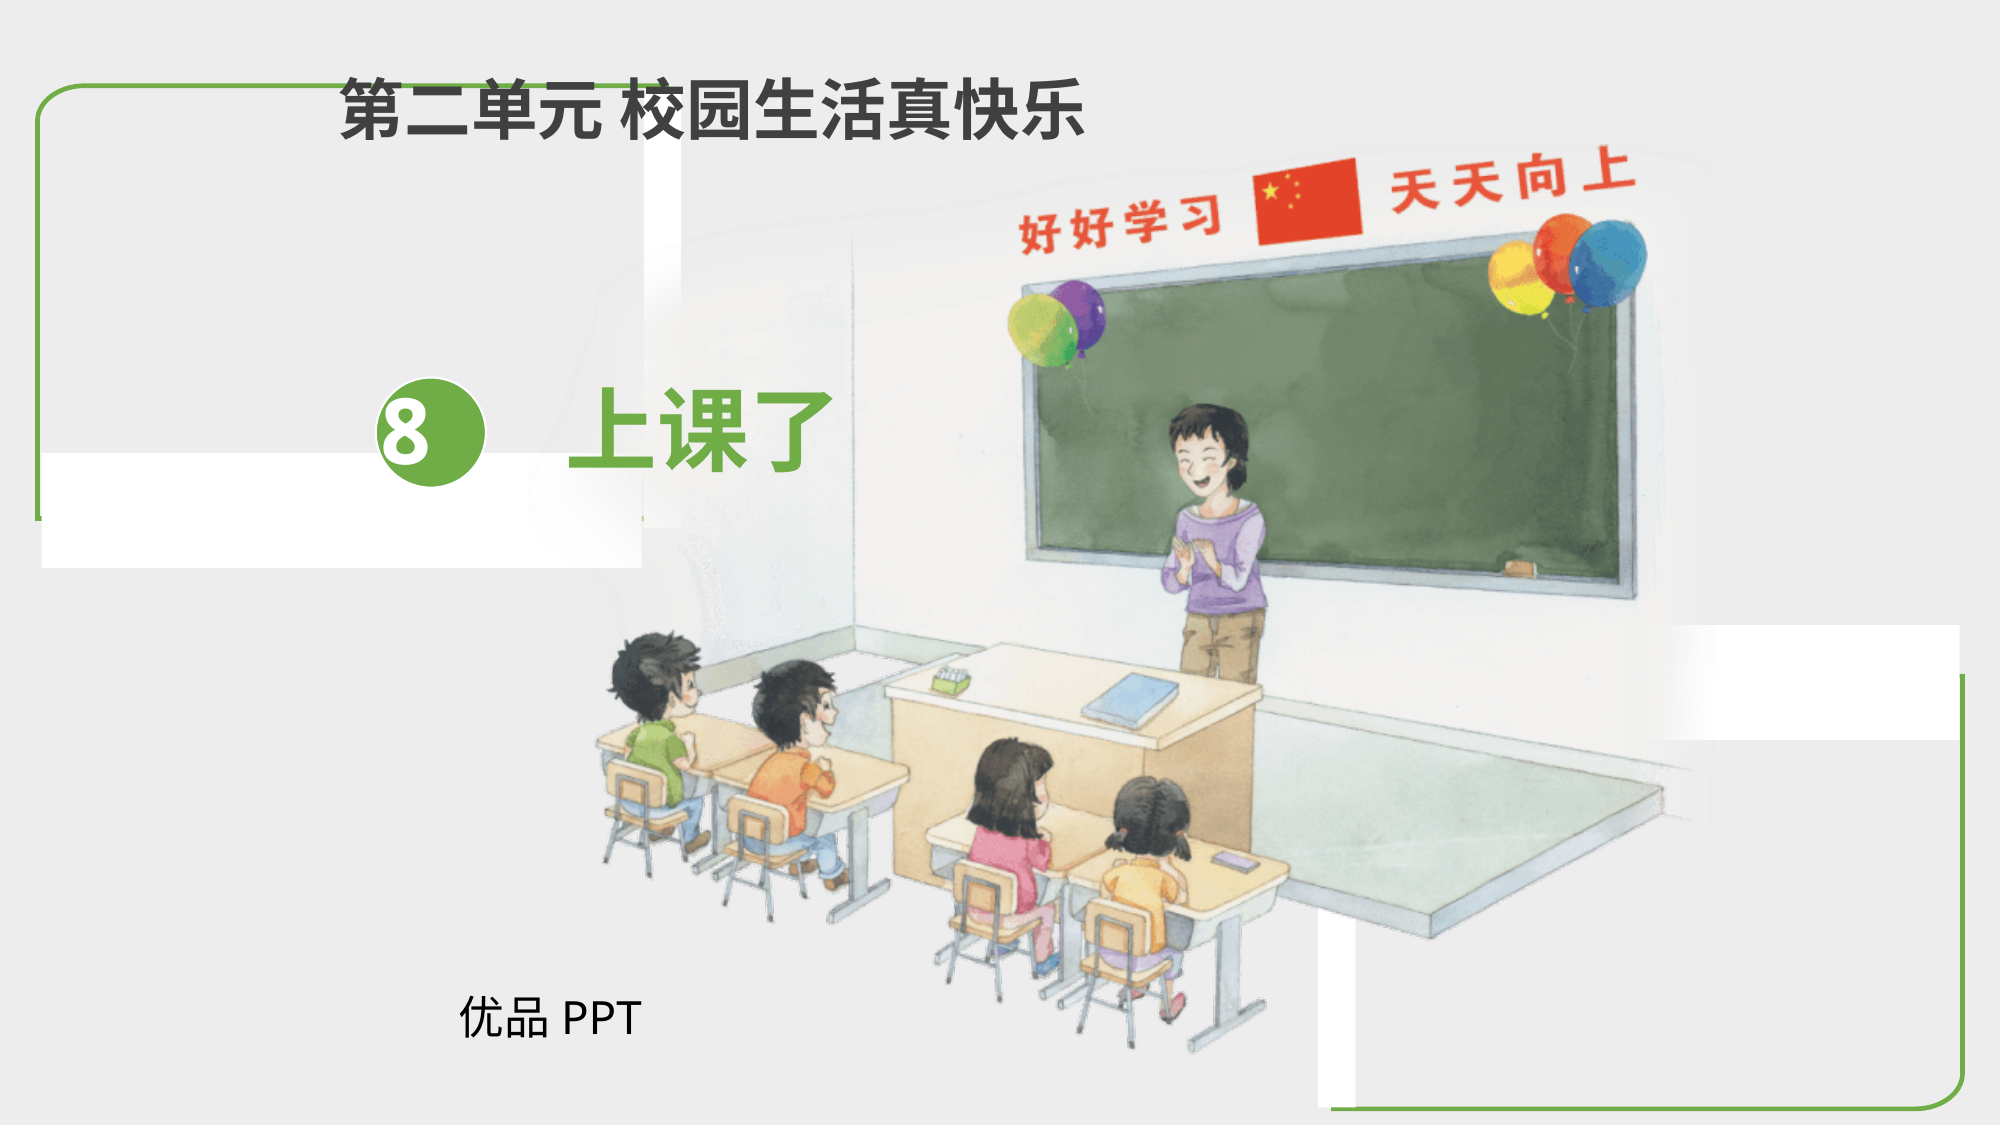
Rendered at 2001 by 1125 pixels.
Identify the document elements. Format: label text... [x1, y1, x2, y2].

text_box 8 上课了 [364, 365, 527, 491]
text_box 优品PPT [443, 975, 527, 1052]
picture [527, 126, 1715, 1073]
text_box 第二单元 校园生活真快乐 [322, 60, 1678, 156]
